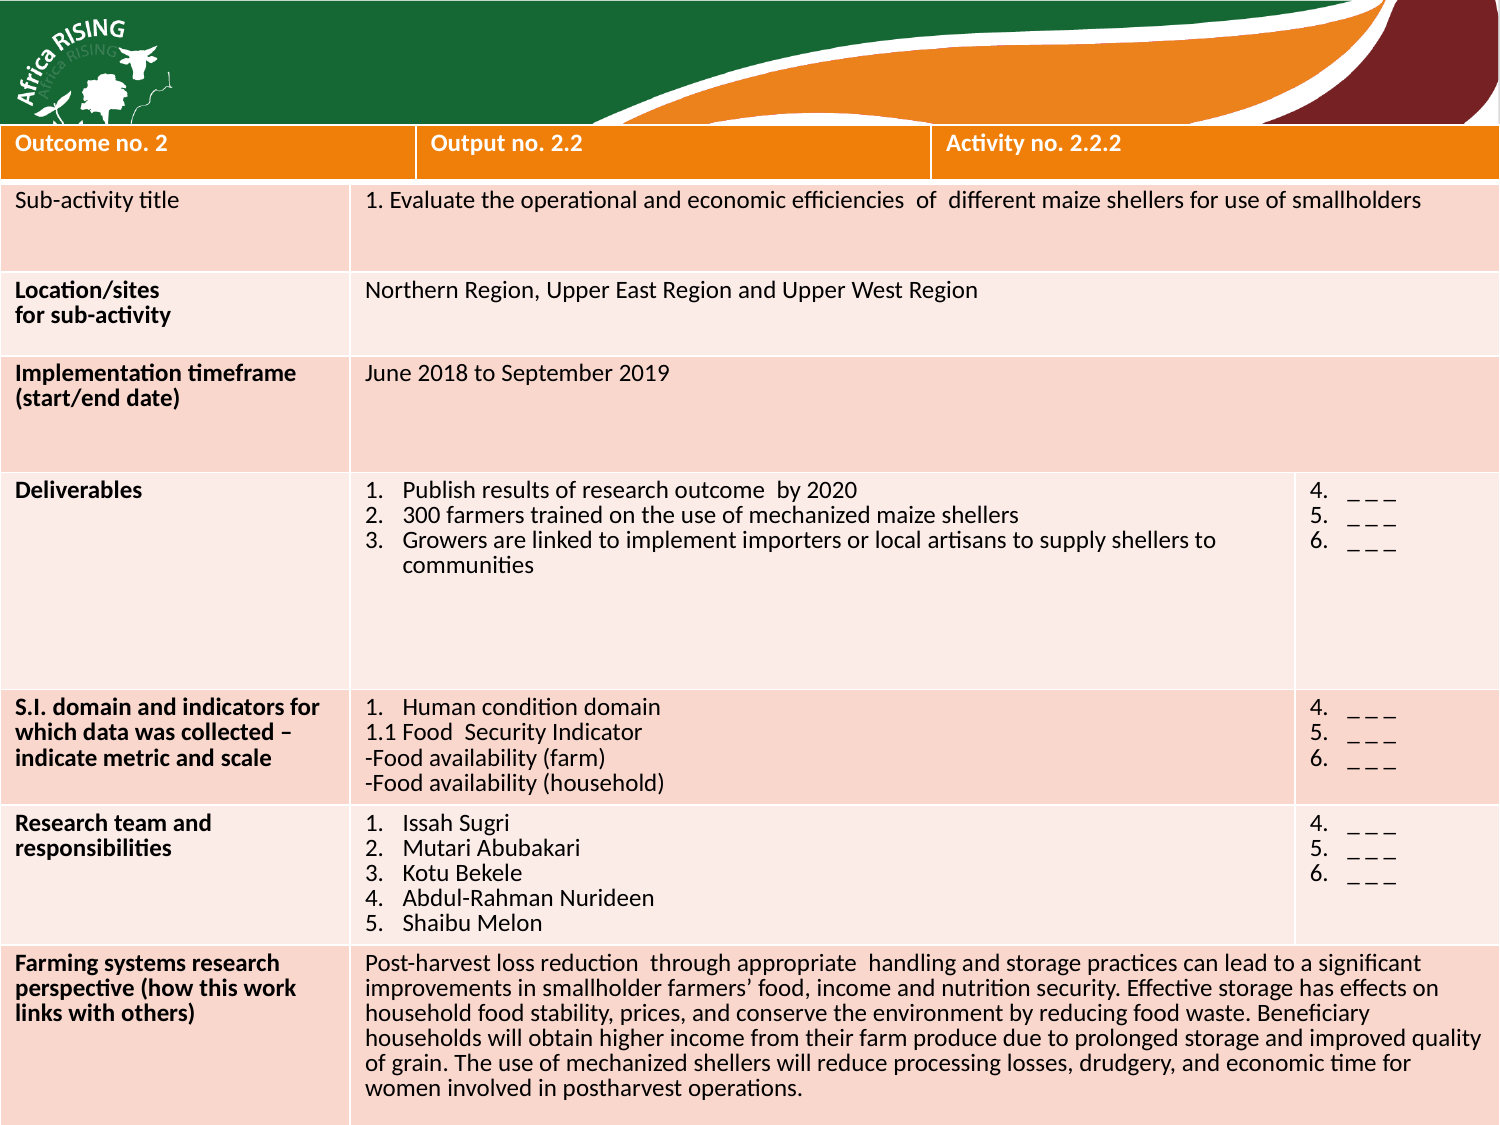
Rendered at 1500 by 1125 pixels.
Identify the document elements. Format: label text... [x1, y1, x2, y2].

table_cell _ _ _ _ _ _ _ _ _ [1296, 690, 1499, 804]
table_cell Human condition domain 1.1 Food Security Indicator -Food availability (farm) -Food availability (household) [351, 690, 1294, 804]
table_cell June 2018 to September 2019 [351, 357, 1499, 472]
table_cell 1. Evaluate the operational and economic efficiencies of different maize shellers for use of smallholders [351, 185, 1499, 271]
table_cell Post-harvest loss reduction through appropriate handling and storage practices can lead to a significant improvements in smallholder farmers’ food, income and nutrition security. Effective storage has effects on household food stability, prices, and conserve the environment by reducing food waste. Beneficiary households will obtain higher income from their farm produce due to prolonged storage and improved quality of grain. The use of mechanized shellers will reduce processing losses, drudgery, and economic time for women involved in postharvest operations. [351, 946, 1499, 1125]
table_cell Farming systems research perspective (how this work links with others) [1, 946, 349, 1125]
table_cell Issah Sugri Mutari Abubakari Kotu Bekele Abdul-Rahman Nurideen Shaibu Melon [351, 806, 1294, 944]
table_cell Publish results of research outcome by 2020 300 farmers trained on the use of mechanized maize shellers Growers are linked to implement importers or local artisans to supply shellers to communities [351, 473, 1294, 689]
table_cell Sub-activity title [1, 185, 349, 271]
table_cell S.I. domain and indicators for which data was collected – indicate metric and scale [1, 690, 349, 804]
table_cell Northern Region, Upper East Region and Upper West Region [351, 273, 1499, 355]
table_cell _ _ _ _ _ _ _ _ _ [1296, 473, 1499, 689]
table_header Output no. 2.2 [417, 126, 930, 179]
table_cell Location/sites for sub-activity [1, 273, 349, 355]
table_cell Research team and responsibilities [1, 806, 349, 944]
table_header Outcome no. 2 [1, 126, 415, 179]
table_header Activity no. 2.2.2 [932, 126, 1499, 179]
table_cell Implementation timeframe (start/end date) [1, 357, 349, 472]
picture [0, 0, 1499, 124]
table_cell _ _ _ _ _ _ _ _ _ [1296, 806, 1499, 944]
table_cell Deliverables [1, 473, 349, 689]
